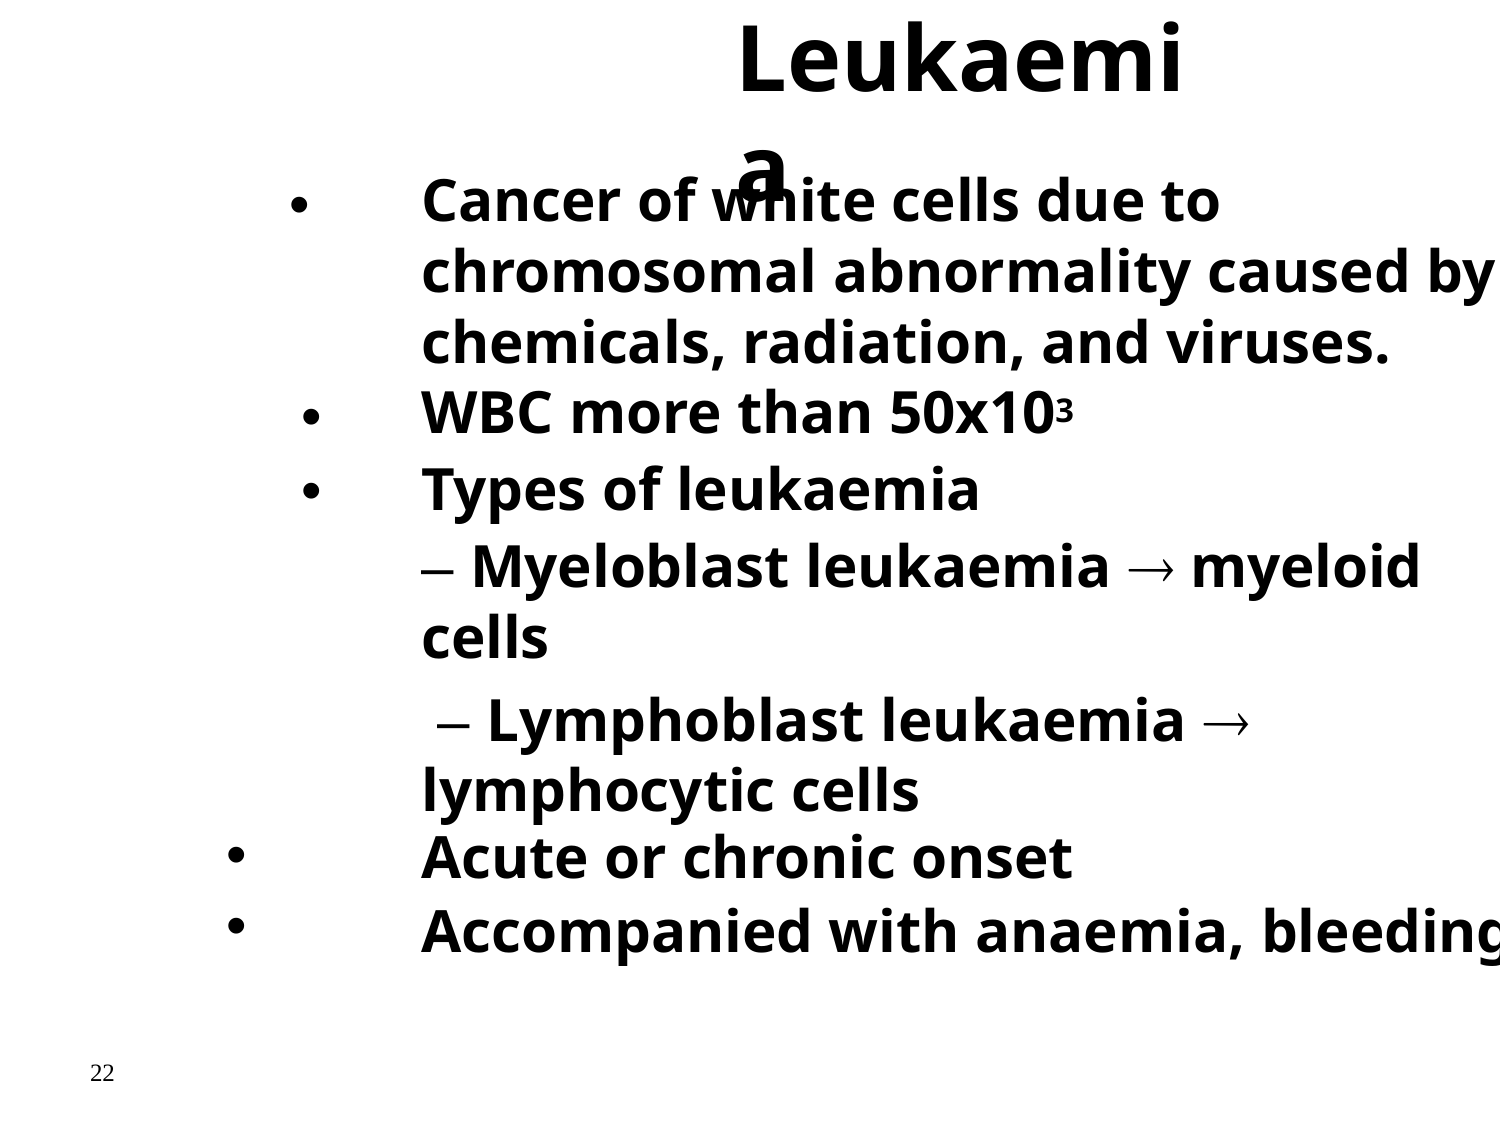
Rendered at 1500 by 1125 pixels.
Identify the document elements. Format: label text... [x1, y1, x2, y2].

text_box Accompanied with anaemia, bleeding [419, 894, 1500, 965]
text_box Cancer of white cells due to chromosomal abnormality caused by chemicals, radiation, and viruses. WBC more than 50x103 Types of leukaemia – Myeloblast leukaemia  myeloid cells – Lymphoblast leukaemia  lymphocytic cells Acute or chronic onset [419, 162, 1499, 891]
slide_number 13 [85, 1059, 120, 1125]
text_box • • [299, 378, 325, 522]
text_box • [287, 165, 312, 236]
title Leukaemia [733, 0, 1238, 162]
text_box • • [224, 816, 250, 958]
